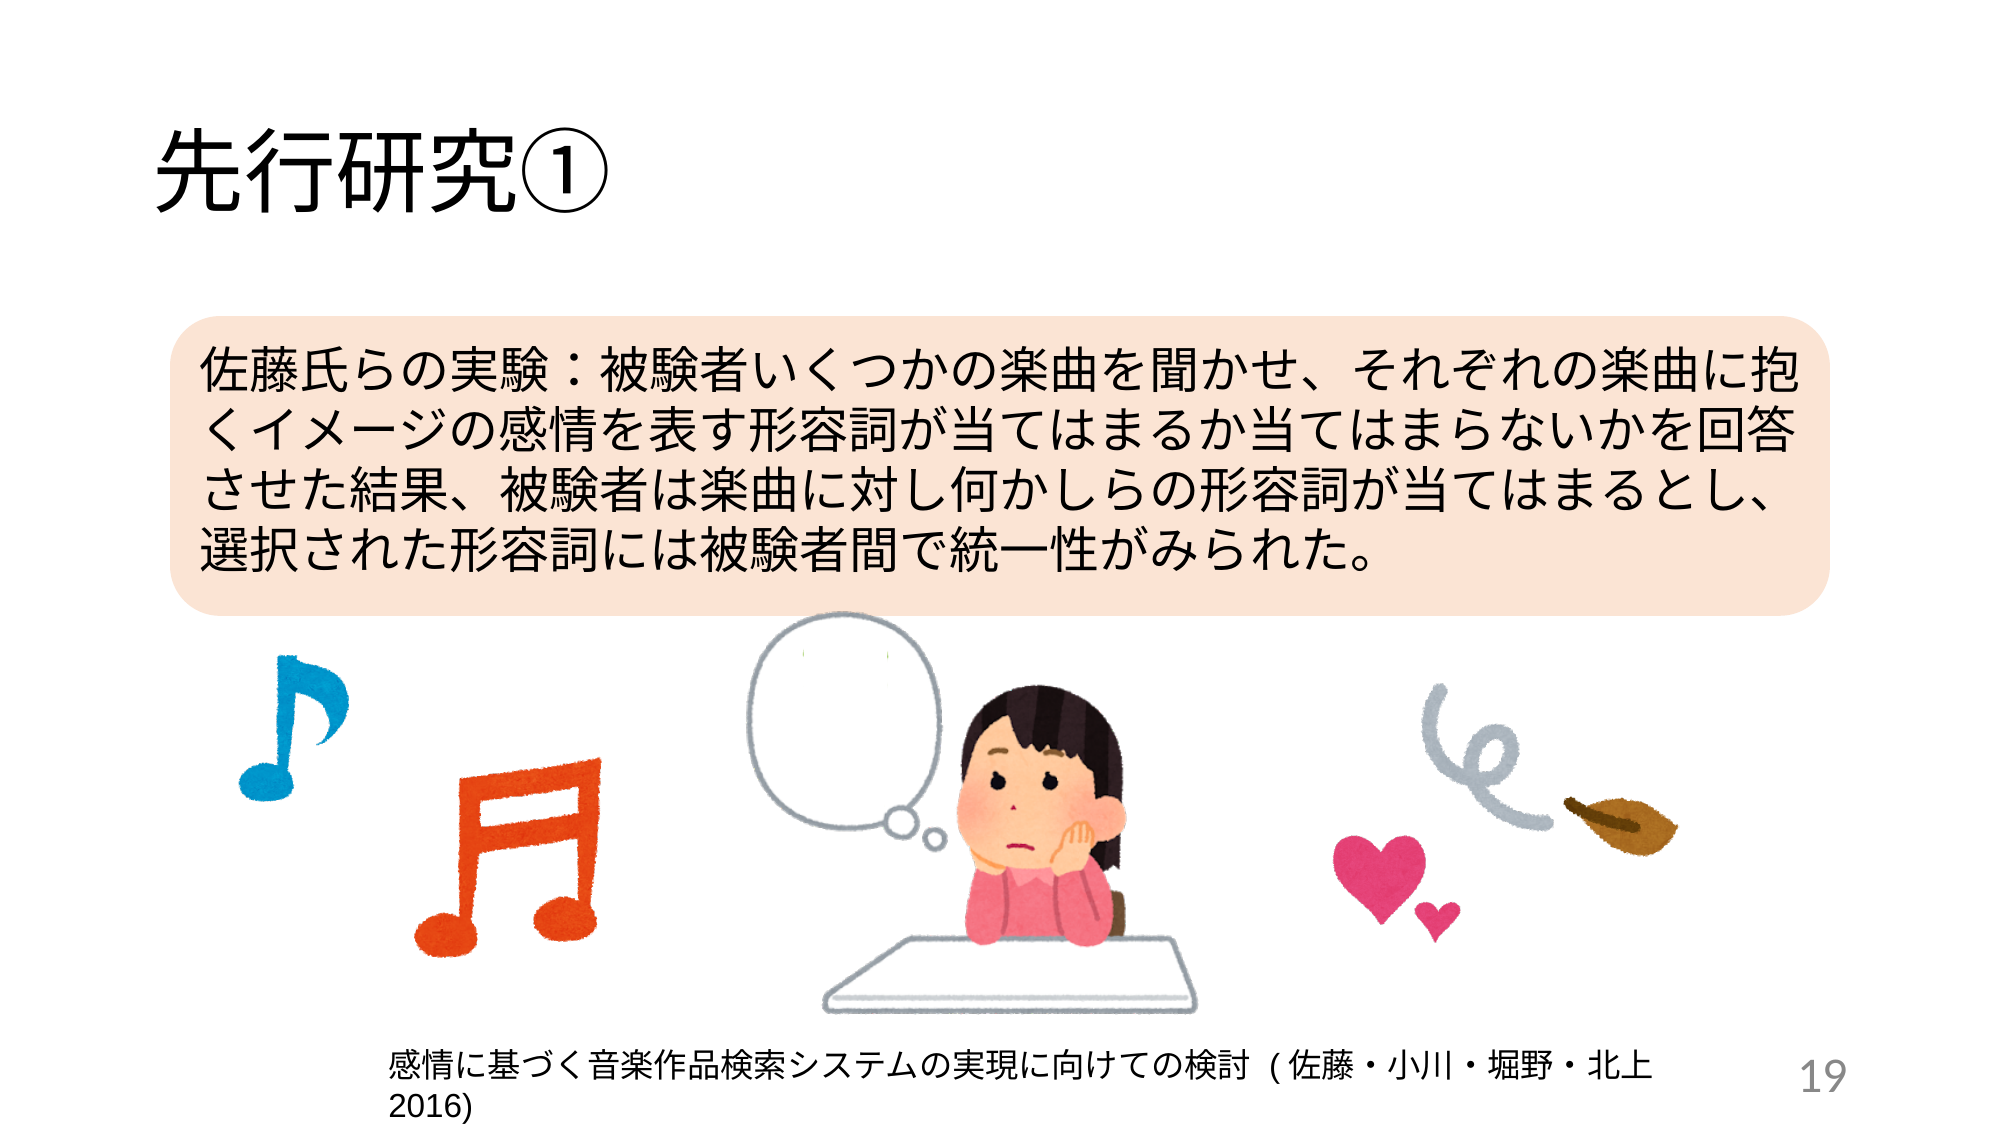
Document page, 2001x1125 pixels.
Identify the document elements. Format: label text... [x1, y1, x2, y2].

picture [402, 743, 621, 987]
slide_number 19 [1412, 1042, 1863, 1103]
text_box 感情に基づく音楽作品検索システムの実現に向けての検討 (佐藤・小川・堀野・北上 2016) [373, 1037, 1769, 1093]
text_box 佐藤氏らの実験：被験者いくつかの楽曲を聞かせ、それぞれの楽曲に抱くイメージの感情を表す形容詞が当てはまるか当てはまらないかを回答させた結果、被験者は楽曲に対し何かしらの形容詞が当てはまるとし、選択された形容詞には被験者間で統一性がみられた。 [170, 316, 1830, 616]
picture [204, 642, 374, 815]
picture [1326, 636, 1694, 967]
title 先行研究① [137, 59, 1863, 278]
picture [742, 599, 1207, 1030]
